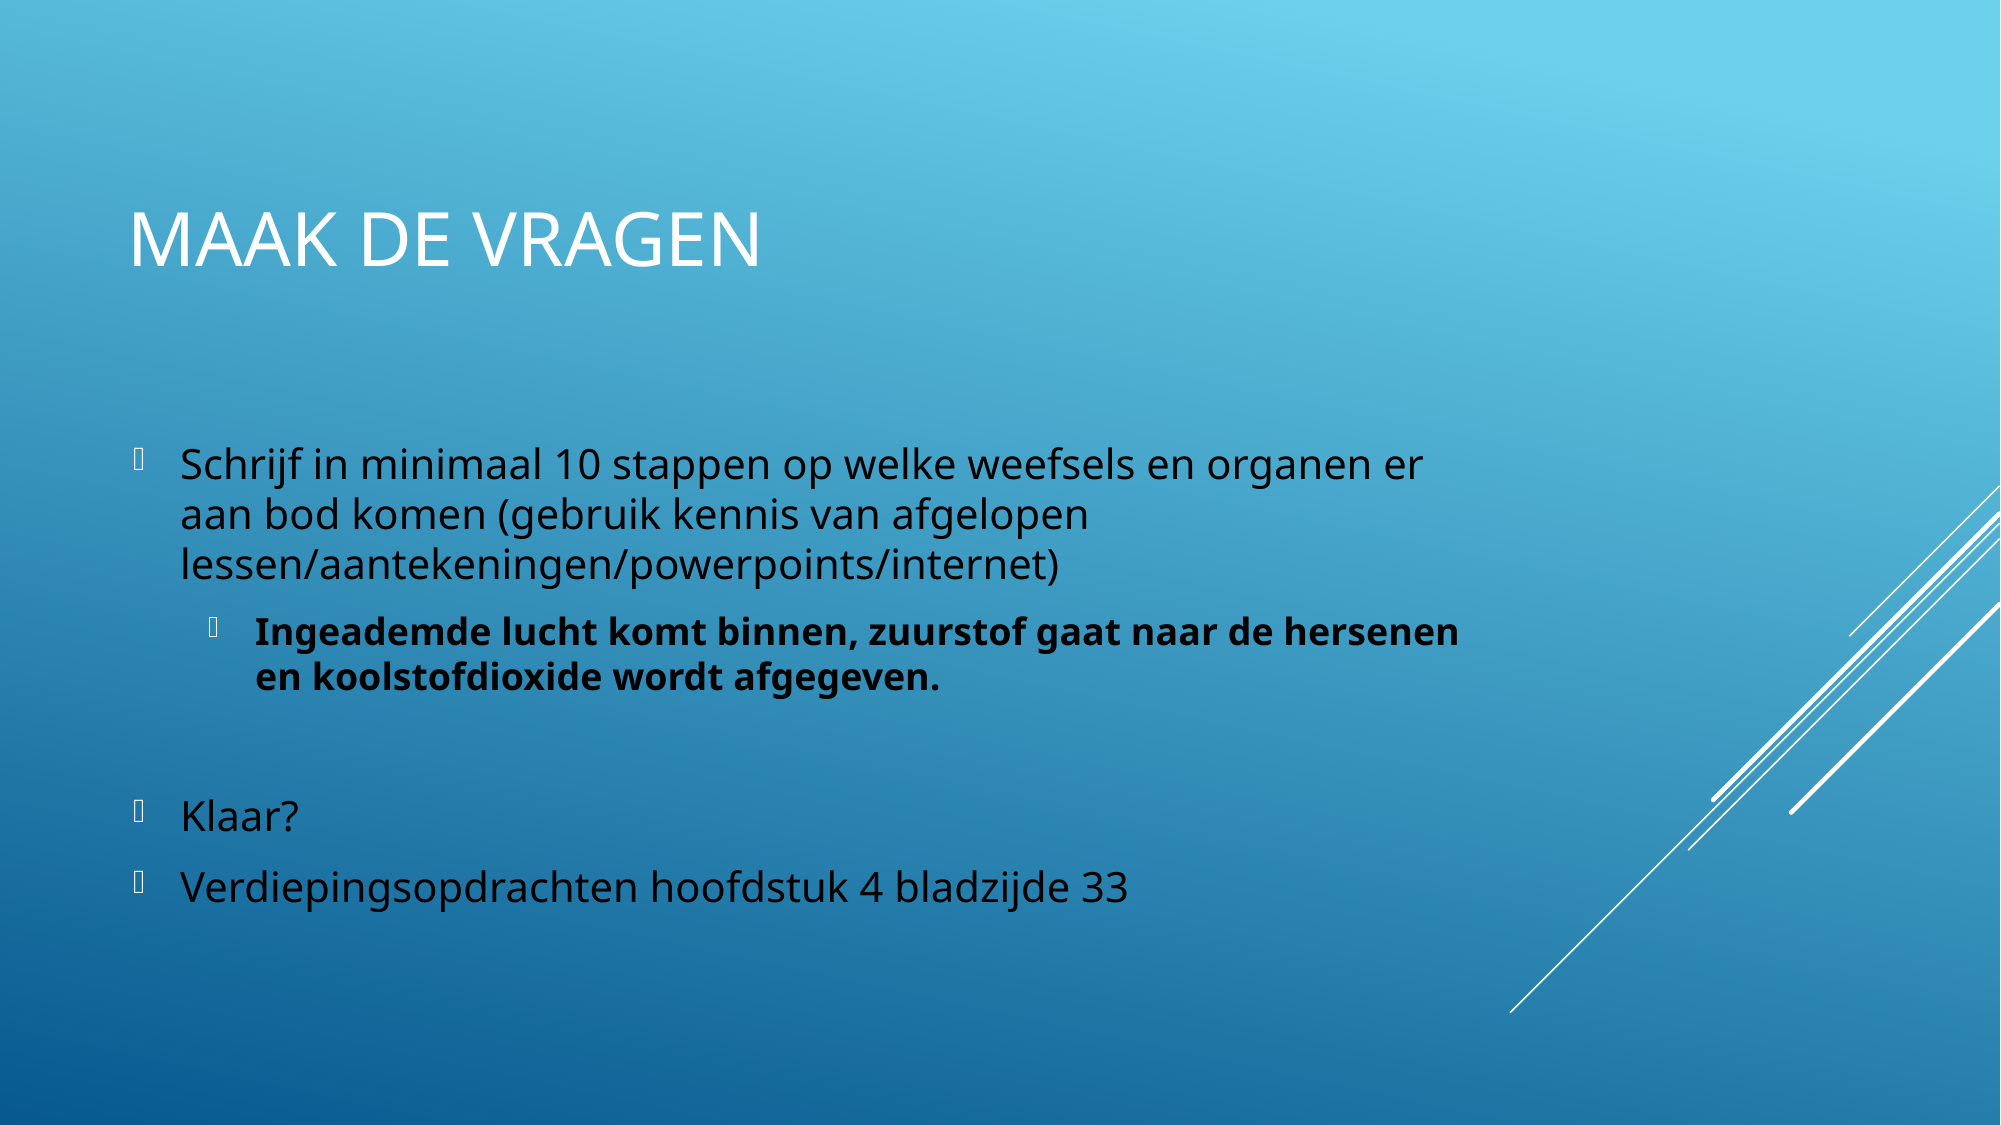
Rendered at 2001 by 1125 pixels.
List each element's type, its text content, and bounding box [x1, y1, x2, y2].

list Schrijf in minimaal 10 stappen op welke weefsels en organen er aan bod komen (gebruik kennis van afgelopen lessen/aantekeningen/powerpoints/internet) Ingeademde lucht komt binnen, zuurstof gaat naar de hersenen en koolstofdioxide wordt afgegeven. Klaar? Verdiepingsopdrachten hoofdstuk 4 bladzijde 33 [118, 413, 1519, 1007]
title Maak de vragen [112, 112, 1513, 360]
